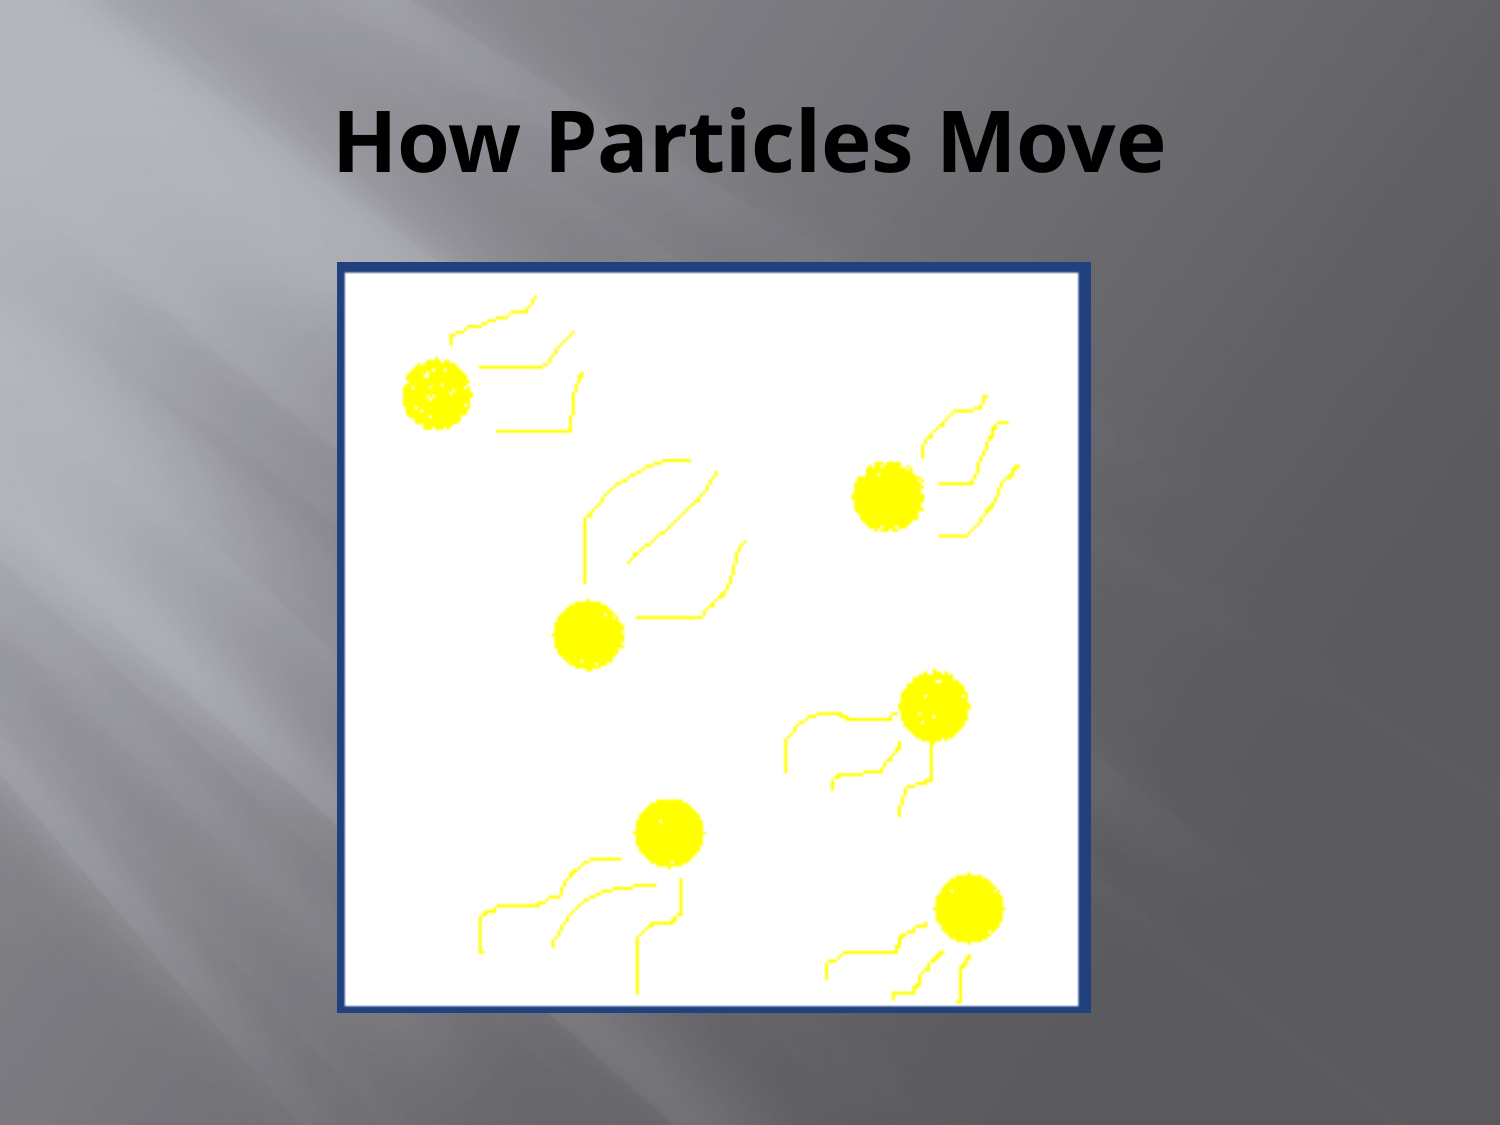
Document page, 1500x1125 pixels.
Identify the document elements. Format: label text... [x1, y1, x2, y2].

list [337, 262, 1091, 1013]
title How Particles Move [75, 45, 1425, 233]
